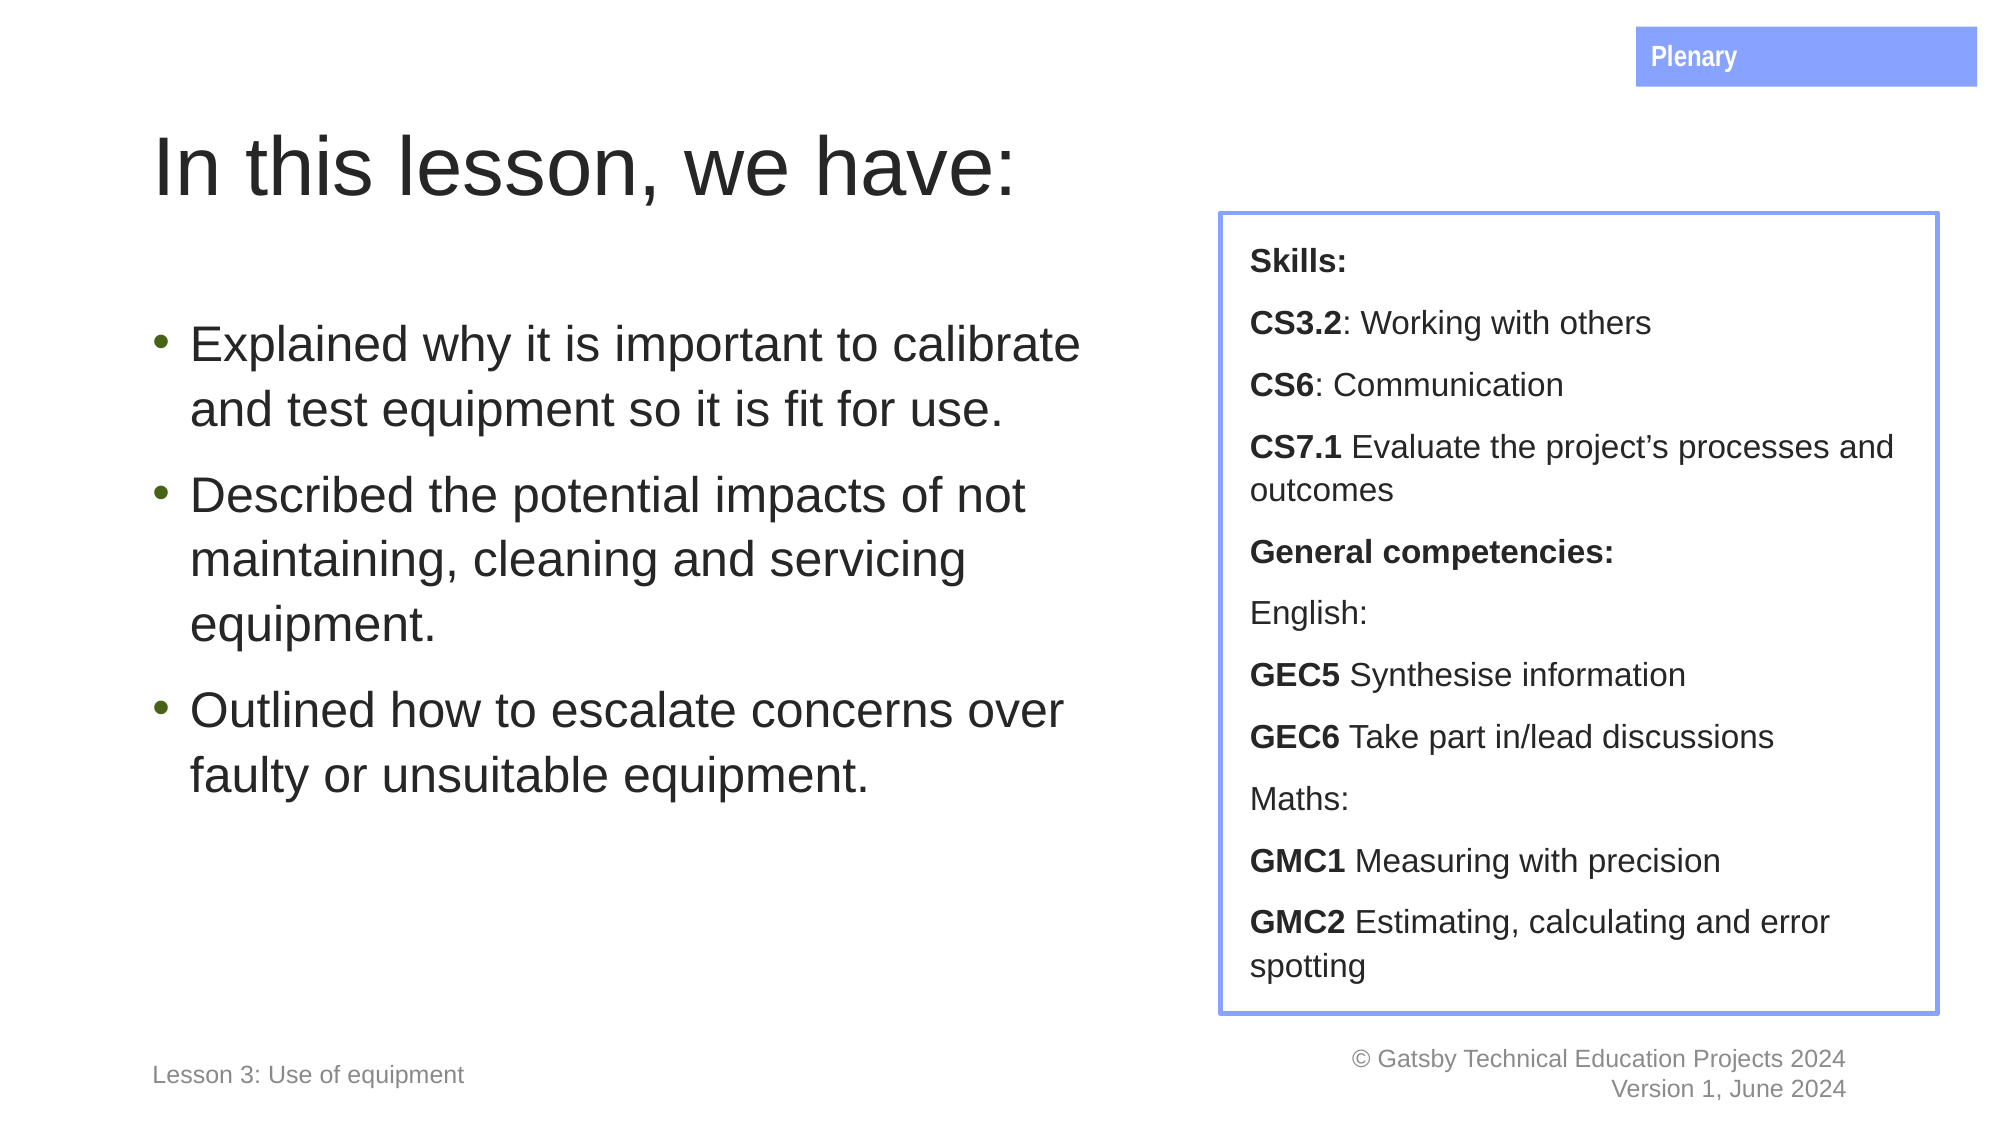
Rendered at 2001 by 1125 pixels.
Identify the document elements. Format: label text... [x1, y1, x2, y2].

list Plenary [1636, 26, 1978, 87]
list Skills: CS3.2: Working with others CS6: Communication CS7.1 Evaluate the project’s processes and outcomes General competencies: English: GEC5 Synthesise information GEC6 Take part in/lead discussions Maths: GMC1 Measuring with precision GMC2 Estimating, calculating and error spotting [1218, 211, 1940, 1016]
title In this lesson, we have: [137, 59, 1863, 278]
list Lesson 3: Use of equipment [137, 1042, 829, 1103]
list Explained why it is important to calibrate and test equipment so it is fit for use. Described the potential impacts of not maintaining, cleaning and servicing equipment. Outlined how to escalate concerns over faulty or unsuitable equipment. [137, 299, 1188, 1014]
